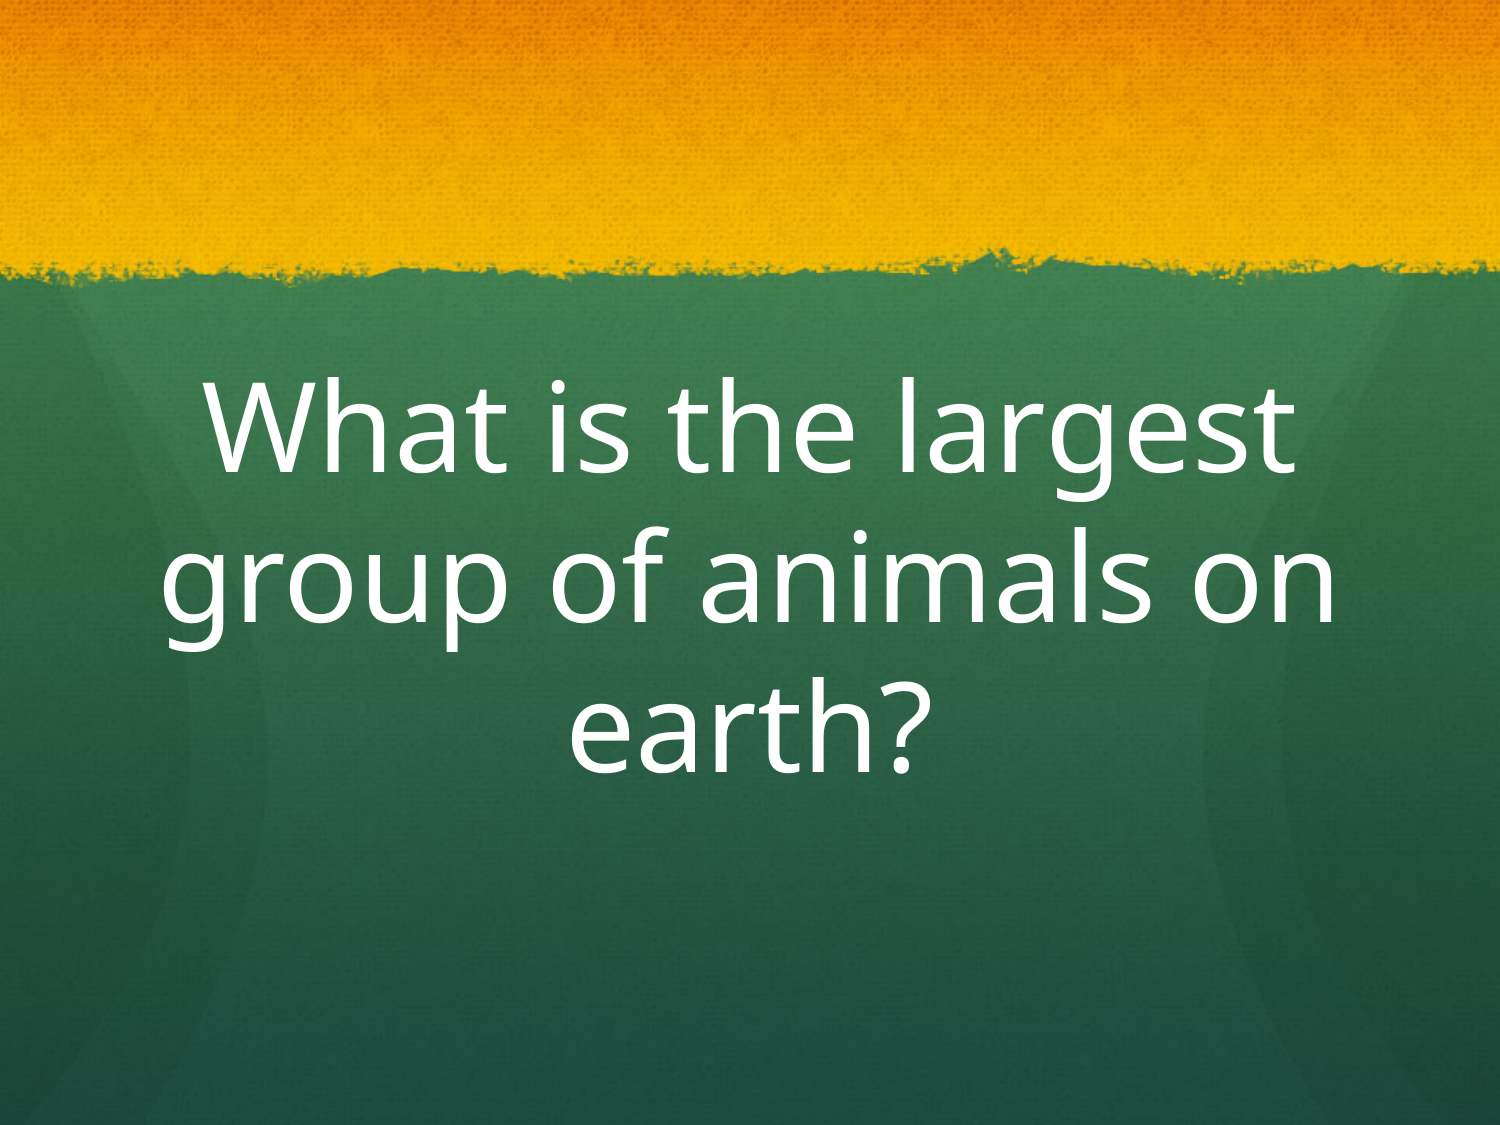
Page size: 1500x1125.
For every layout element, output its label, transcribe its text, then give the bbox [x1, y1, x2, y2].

list What is the largest group of animals on earth? [125, 339, 1375, 1026]
picture [0, 0, 1500, 1125]
